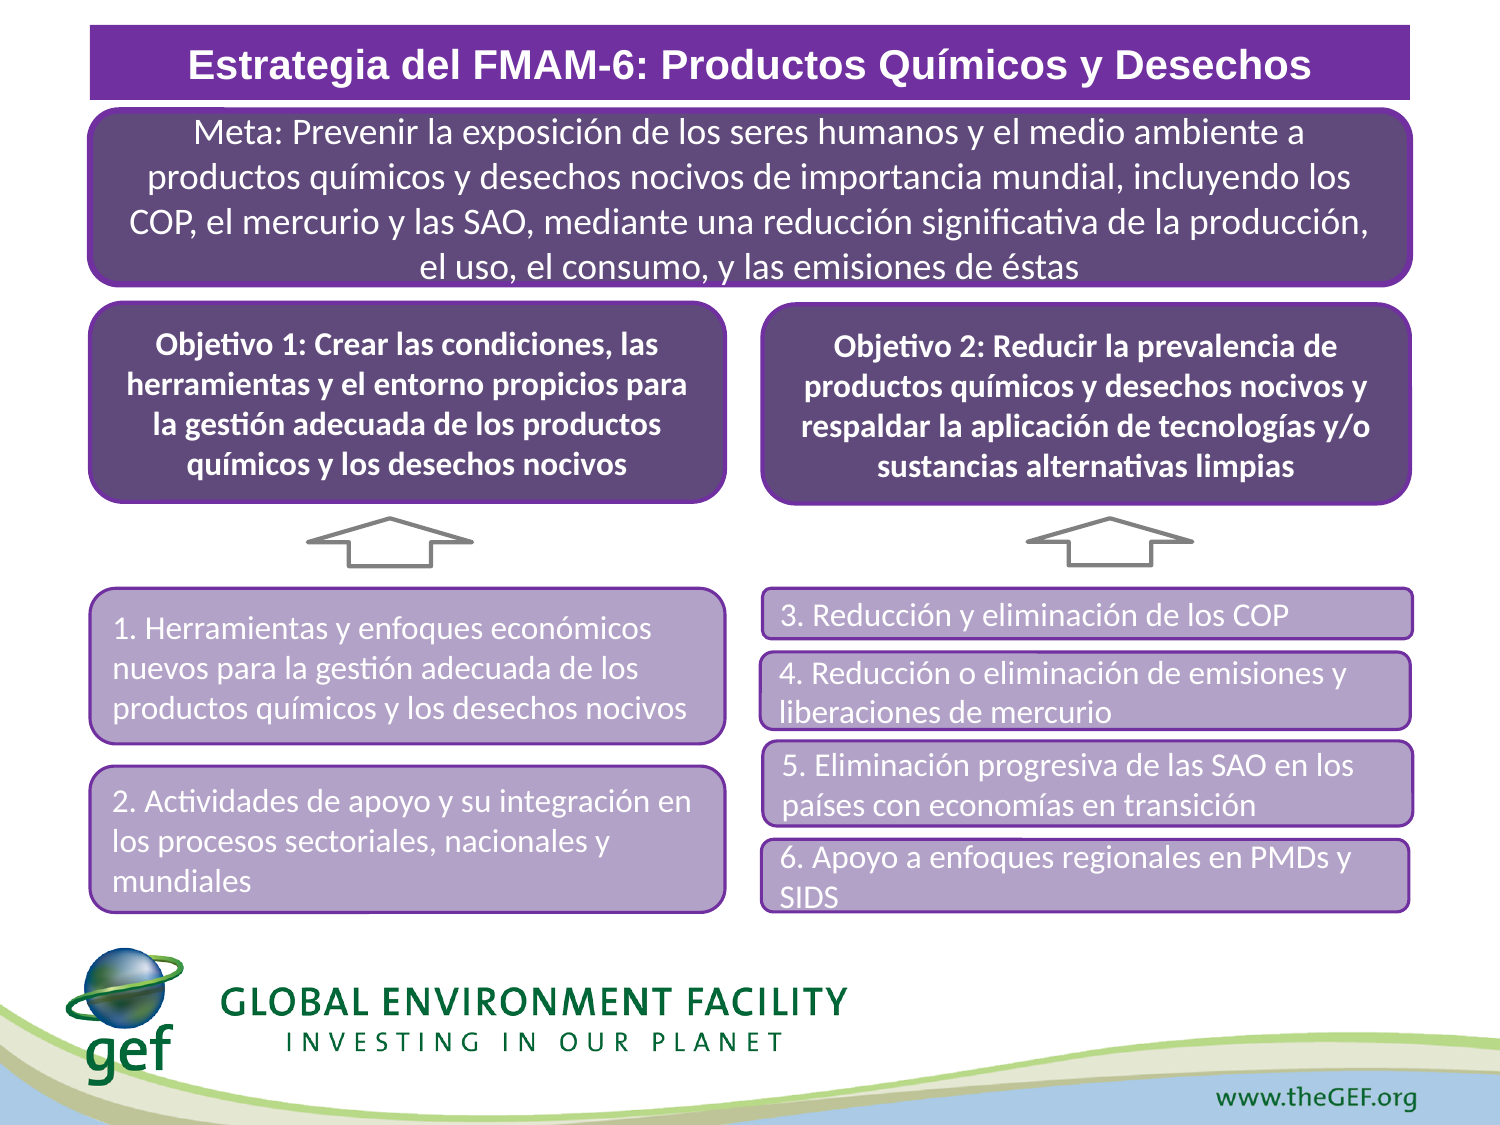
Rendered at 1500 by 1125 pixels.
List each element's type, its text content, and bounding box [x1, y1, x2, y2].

text_box 1. Herramientas y enfoques económicos nuevos para la gestión adecuada de los productos químicos y los desechos nocivos [87, 586, 728, 747]
text_box 5. Eliminación progresiva de las SAO en los países con economías en transición [760, 738, 1415, 829]
text_box Objetivo 2: Reducir la prevalencia de productos químicos y desechos nocivos y respaldar la aplicación de tecnologías y/o sustancias alternativas limpias [760, 302, 1413, 506]
text_box 3. Reducción y eliminación de los COP [760, 586, 1415, 641]
text_box 6. Apoyo a enfoques regionales en PMDs y SIDS [759, 837, 1411, 915]
text_box Objetivo 1: Crear las condiciones, las herramientas y el entorno propicios para la gestión adecuada de los productos químicos y los desechos nocivos [87, 300, 728, 504]
text_box 2. Actividades de apoyo y su integración en los procesos sectoriales, nacionales y mundiales [87, 764, 728, 915]
text_box Meta: Prevenir la exposición de los seres humanos y el medio ambiente a productos químicos y desechos nocivos de importancia mundial, incluyendo los COP, el mercurio y las SAO, mediante una reducción significativa de la producción, el uso, el consumo, y las emisiones de éstas [87, 108, 1413, 287]
text_box [305, 516, 475, 569]
picture [0, 920, 1500, 1125]
text_box Estrategia del FMAM-6: Productos Químicos y Desechos [89, 24, 1410, 100]
text_box 4. Reducción o eliminación de emisiones y liberaciones de mercurio [758, 649, 1413, 732]
text_box [1025, 516, 1195, 568]
